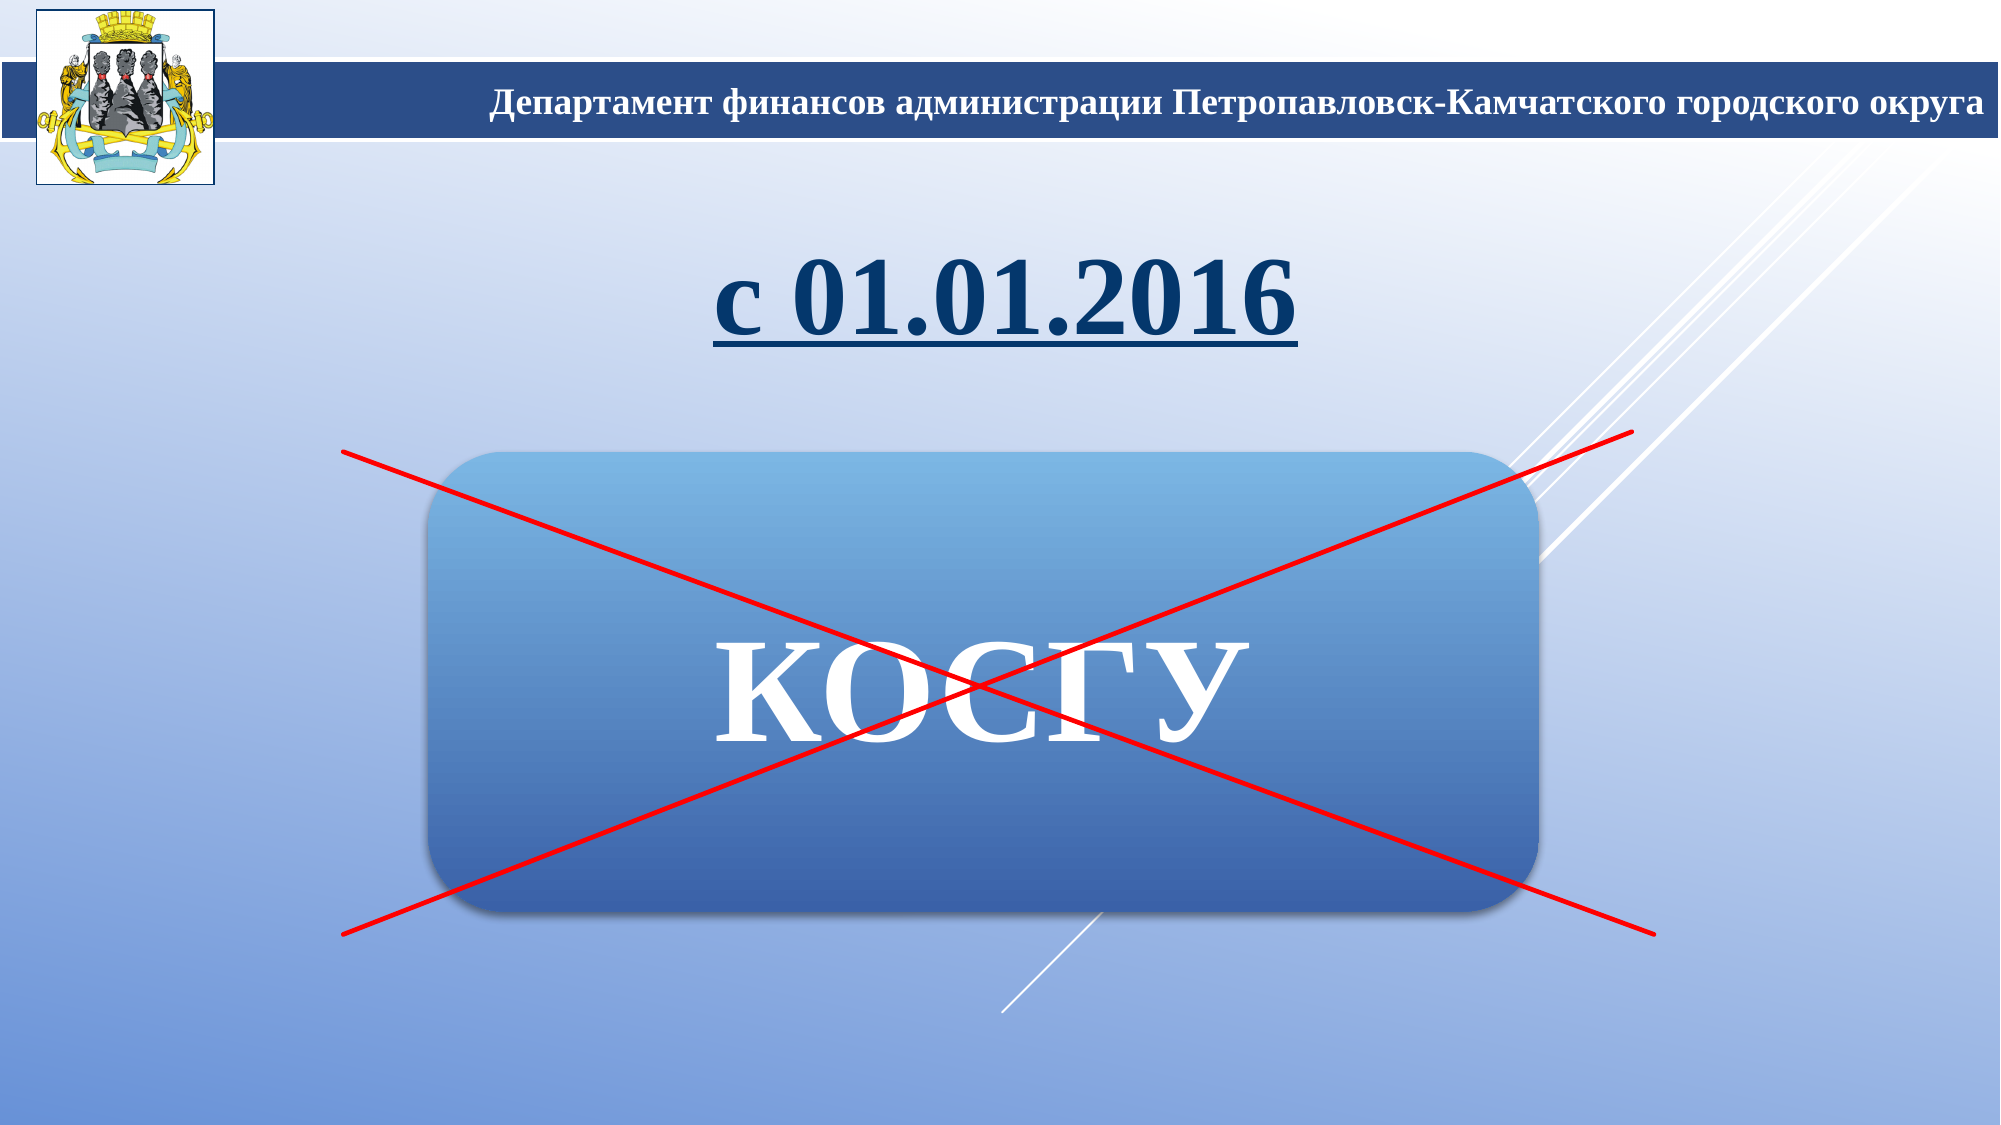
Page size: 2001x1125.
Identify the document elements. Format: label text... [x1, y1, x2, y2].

subtitle с 01.01.2016 [14, 214, 1984, 383]
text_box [0, 10, 2000, 184]
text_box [342, 431, 1655, 935]
text_box [0, 188, 2000, 1105]
